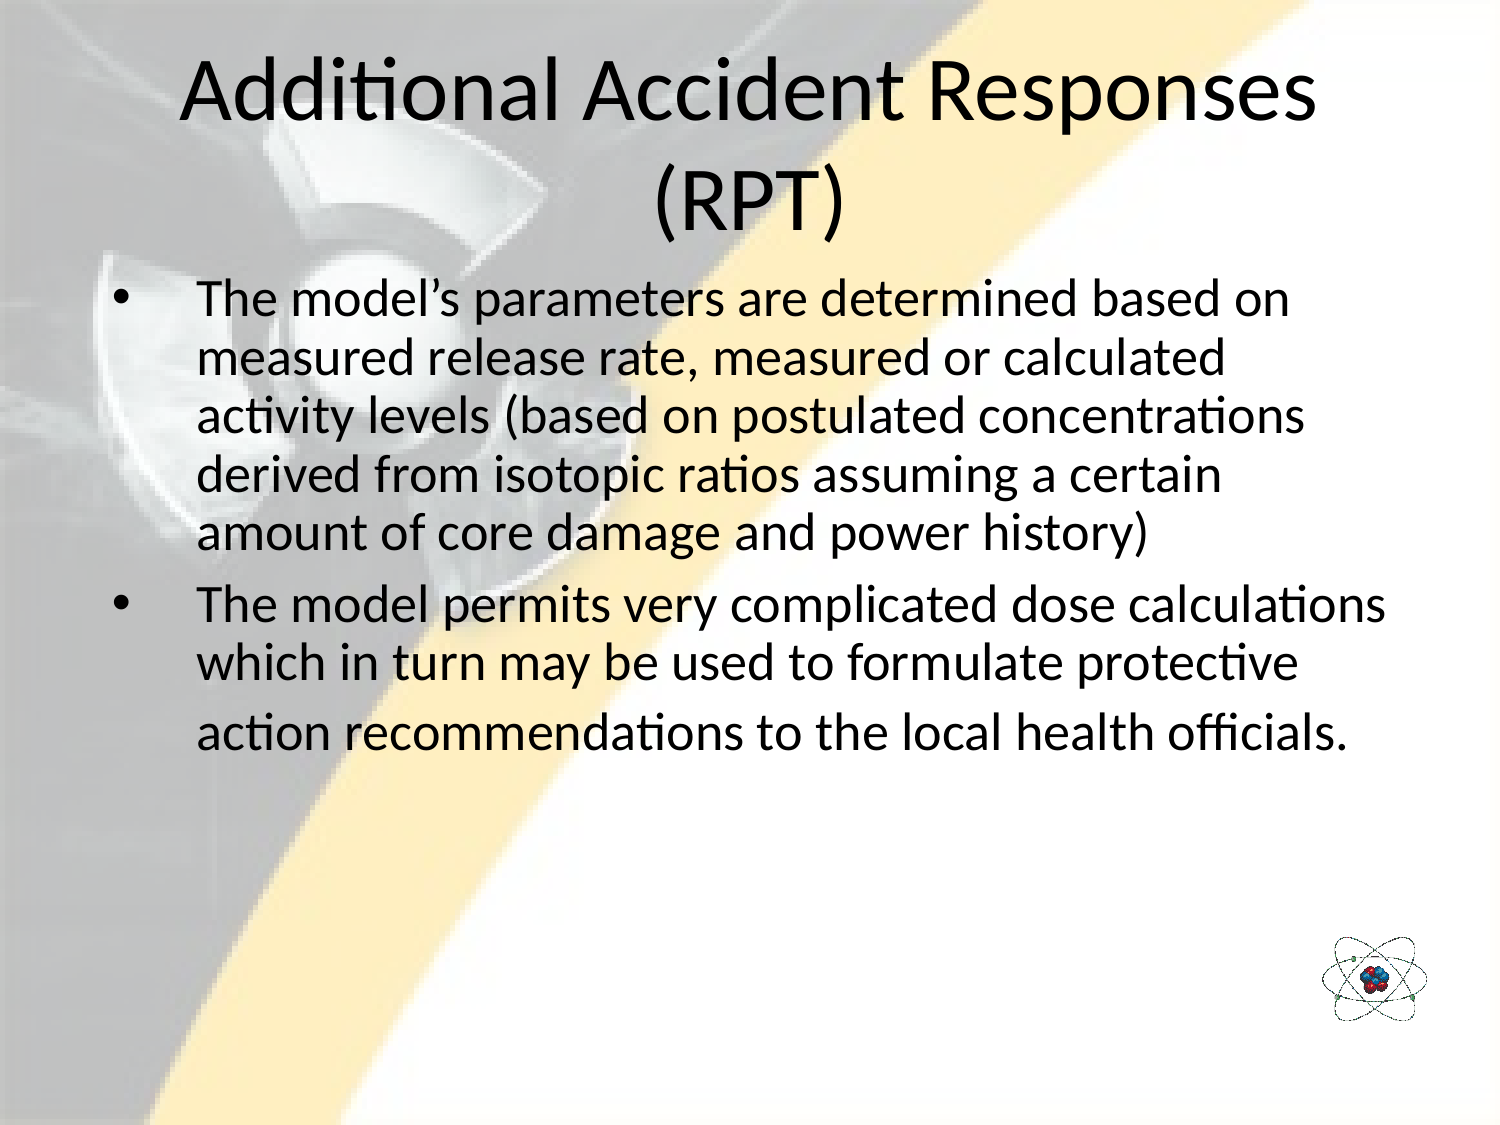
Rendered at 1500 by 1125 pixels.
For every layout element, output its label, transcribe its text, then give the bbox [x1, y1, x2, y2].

picture [1413, 937, 1427, 1021]
title Additional Accident Responses (RPT) [75, 45, 1425, 233]
list The model’s parameters are determined based on measured release rate, measured or calculated activity levels (based on postulated concentrations derived from isotopic ratios assuming a certain amount of core damage and power history) The model permits very complicated dose calculations which in turn may be used to formulate protective action recommendations to the local health officials. [87, 262, 1413, 1025]
